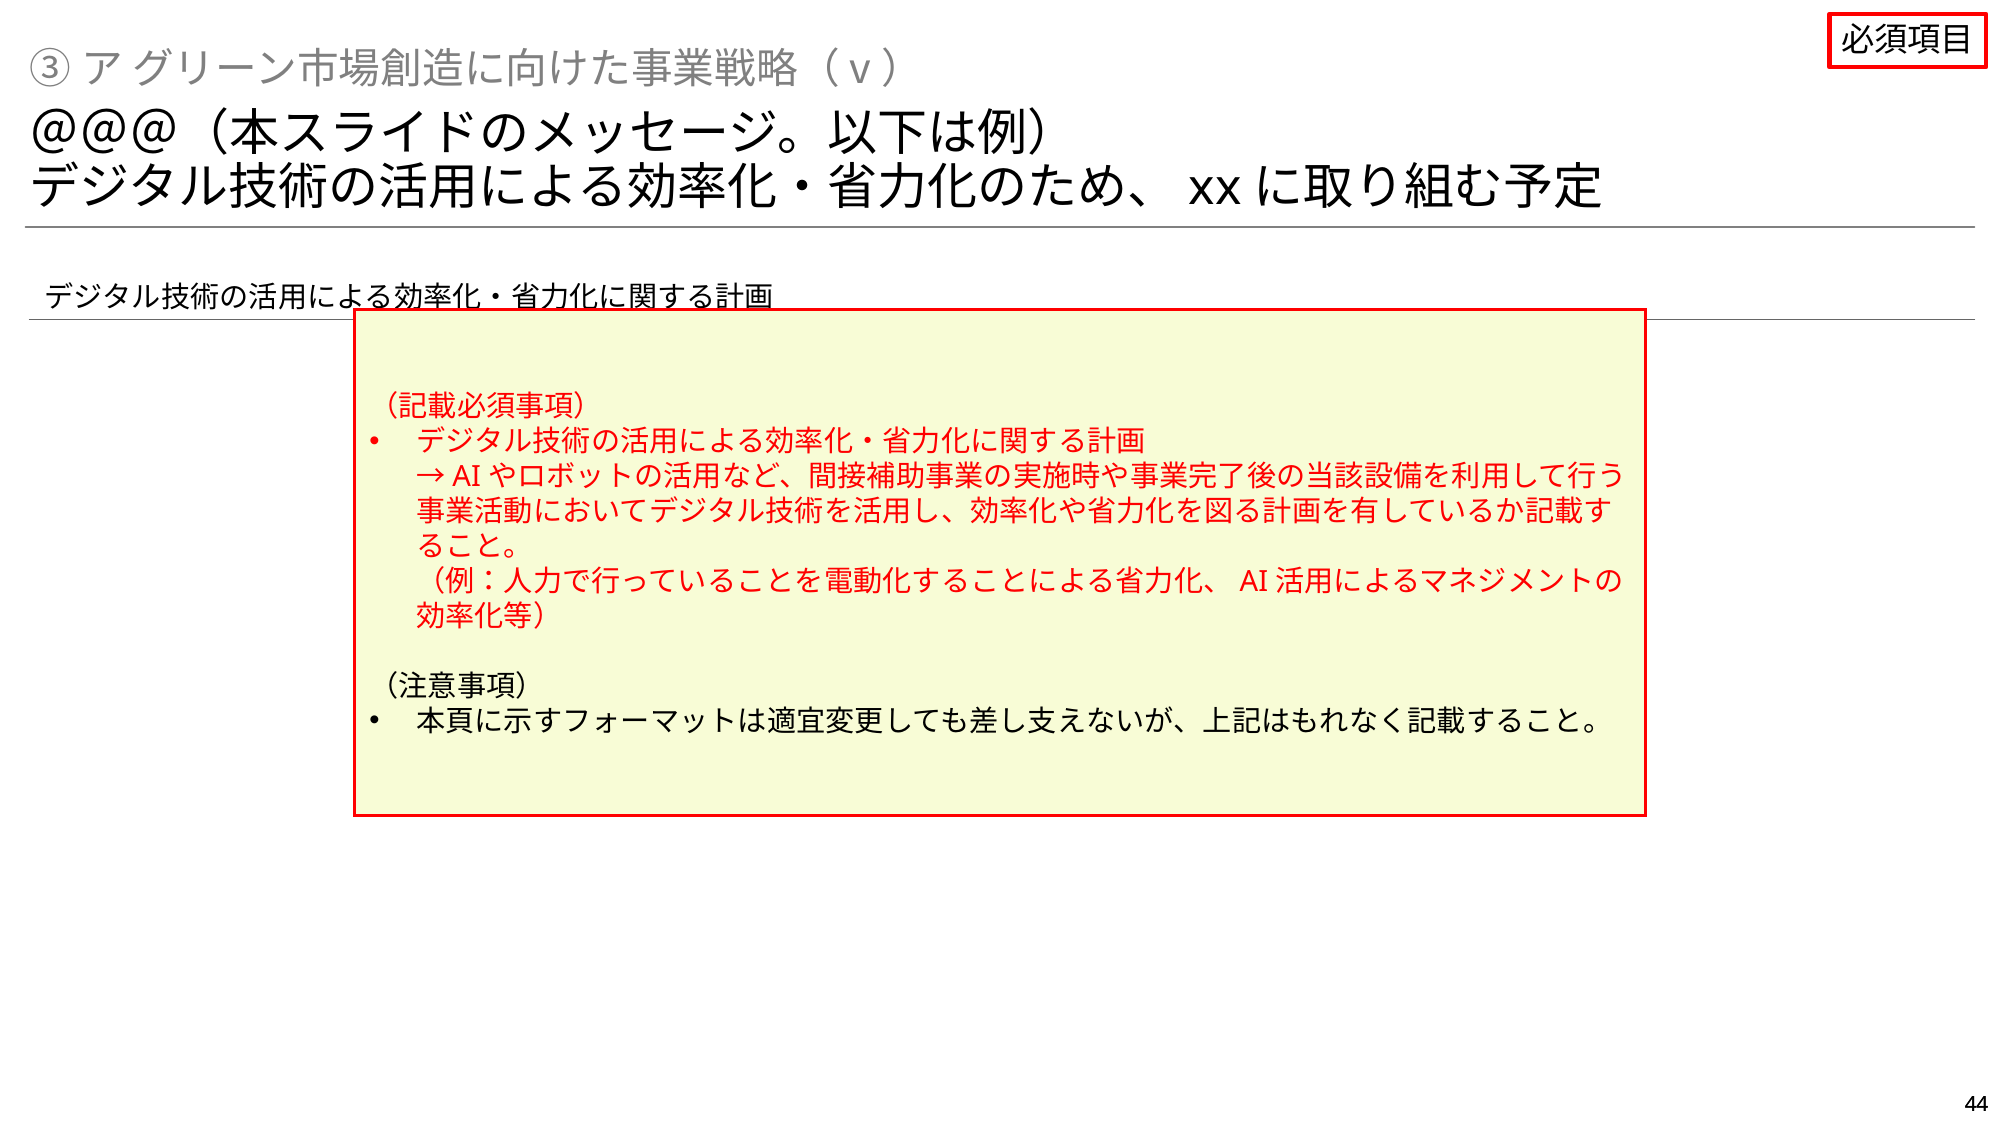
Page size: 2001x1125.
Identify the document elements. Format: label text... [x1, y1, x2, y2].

text_box ＠＠＠（本スライドのメッセージ。以下は例） デジタル技術の活用による効率化・省力化のため、xxに取り組む予定 [29, 107, 1875, 216]
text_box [28, 271, 1975, 320]
text_box （記載必須事項） デジタル技術の活用による効率化・省力化に関する計画 →AIやロボットの活用など、間接補助事業の実施時や事業完了後の当該設備を利用して行う事業活動においてデジタル技術を活用し、効率化や省力化を図る計画を有しているか記載すること。 （例：人力で行っていることを電動化することによる省力化、AI活用によるマネジメントの効率化等） （注意事項） 本頁に示すフォーマットは適宜変更しても差し支えないが、上記はもれなく記載すること。 [353, 320, 1647, 817]
text_box 必須項目 [1829, 13, 1986, 68]
text_box ③ア グリーン市場創造に向けた事業戦略（ⅴ） [29, 47, 1802, 94]
